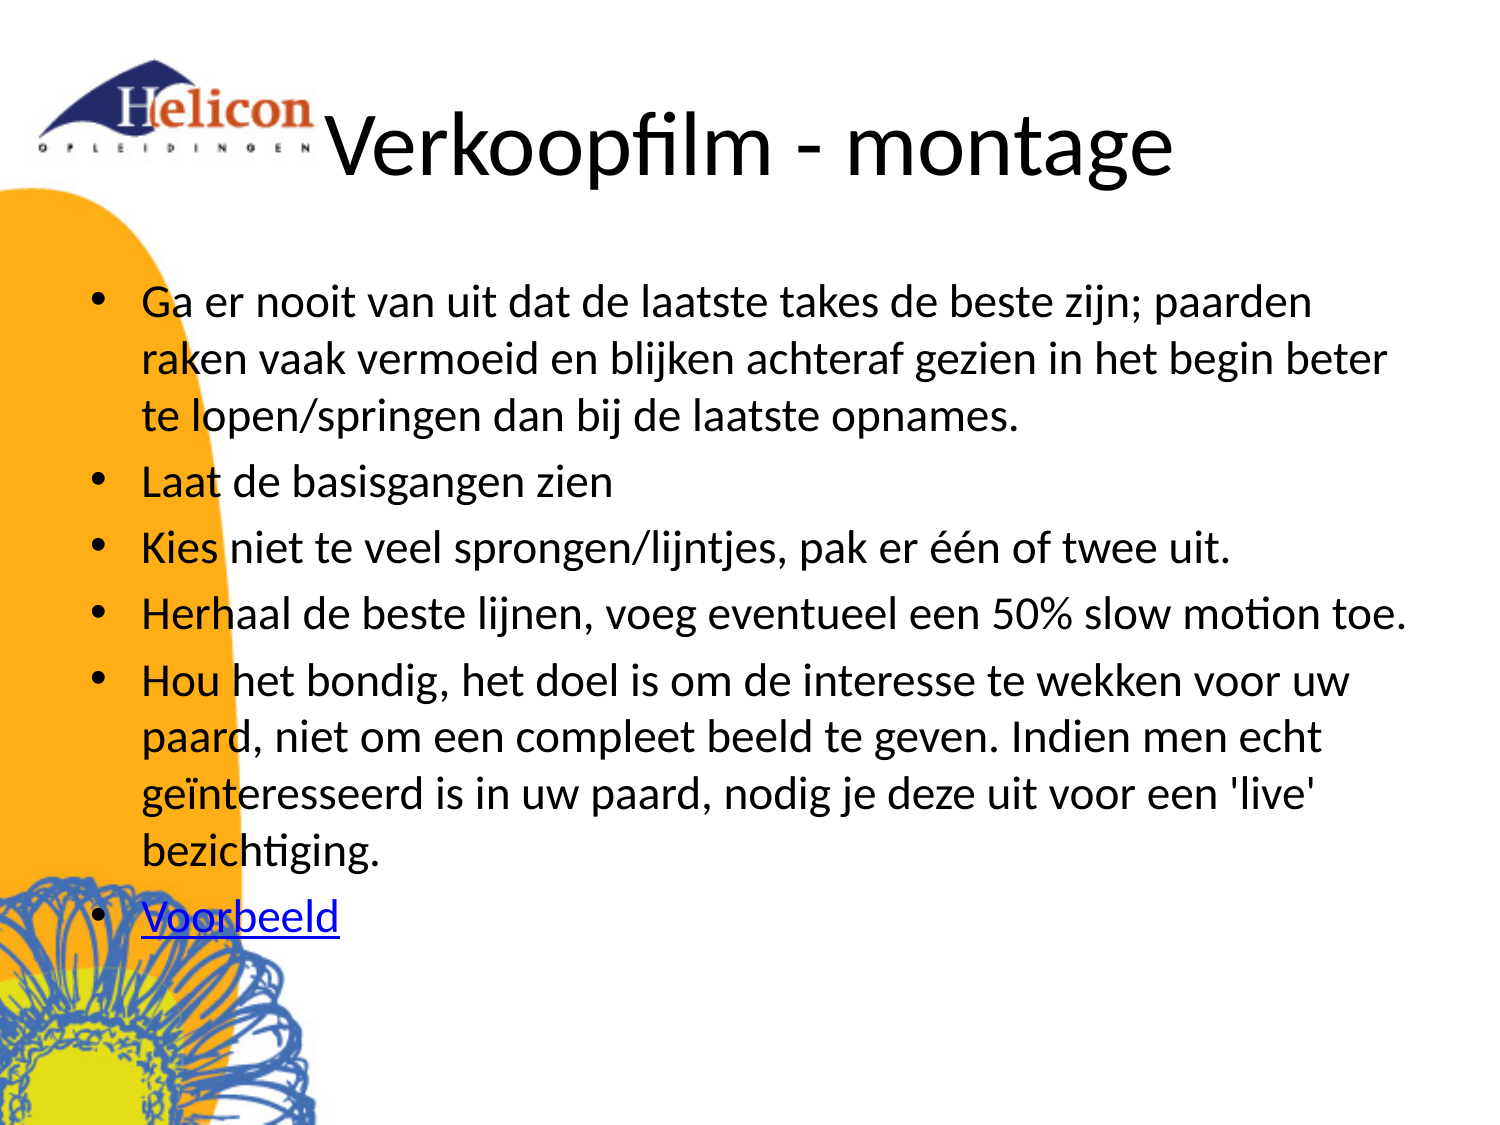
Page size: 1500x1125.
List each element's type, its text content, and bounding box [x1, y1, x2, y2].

picture [0, 0, 1500, 1125]
list Ga er nooit van uit dat de laatste takes de beste zijn; paarden raken vaak vermoeid en blijken achteraf gezien in het begin beter te lopen/springen dan bij de laatste opnames. Laat de basisgangen zien Kies niet te veel sprongen/lijntjes, pak er één of twee uit. Herhaal de beste lijnen, voeg eventueel een 50% slow motion toe. Hou het bondig, het doel is om de interesse te wekken voor uw paard, niet om een compleet beeld te geven. Indien men echt geïnteresseerd is in uw paard, nodig je deze uit voor een 'live' bezichtiging. Voorbeeld [75, 262, 1425, 1005]
title Verkoopfilm - montage [75, 45, 1425, 233]
